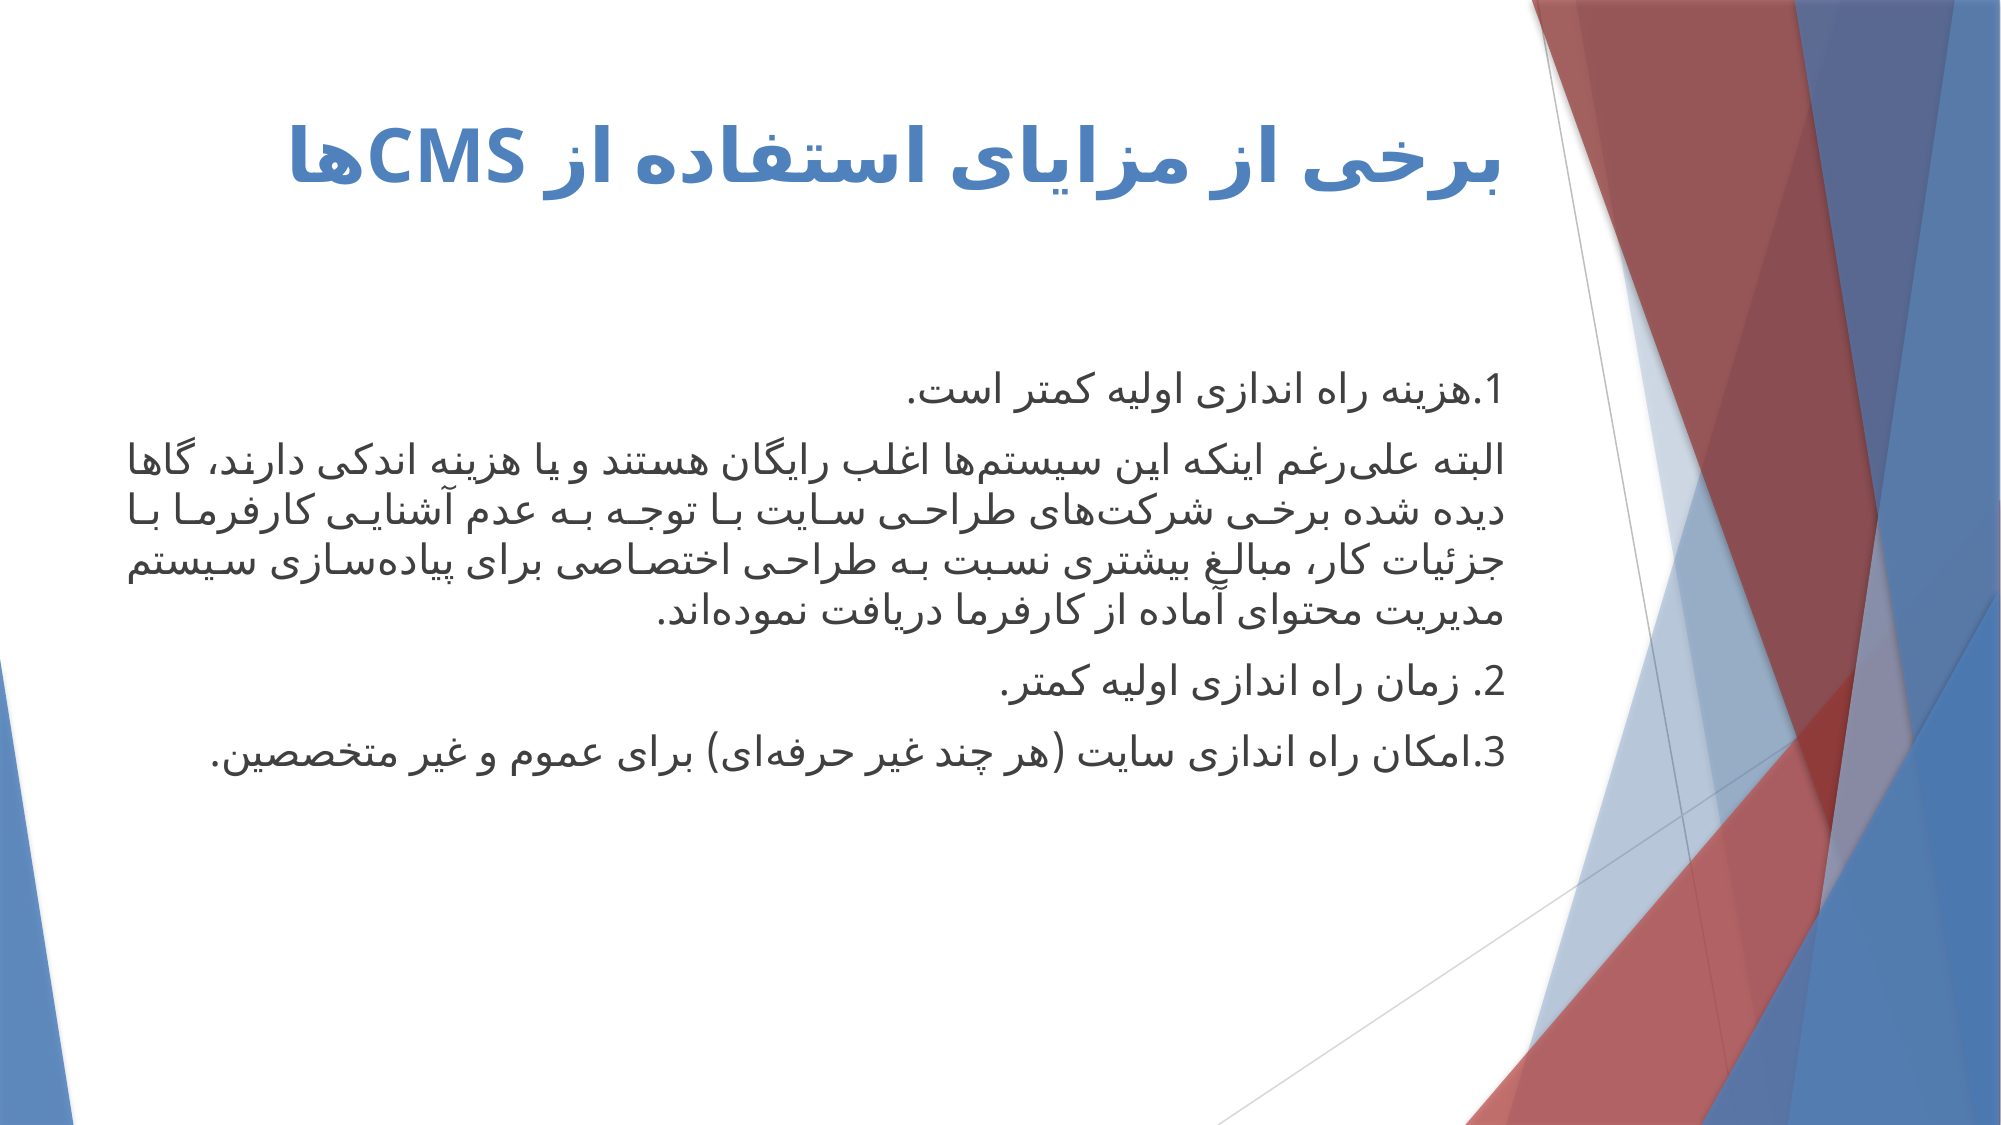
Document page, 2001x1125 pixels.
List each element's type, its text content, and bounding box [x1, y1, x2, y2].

list 1.هزینه راه اندازی اولیه کمتر است. البته علی‌رغم اینکه این سیستم‌ها اغلب رایگان هستند و یا هزینه اندکی دارند، گاها دیده شده برخی شرکت‌های طراحی سایت با توجه به عدم آشنایی کارفرما با جزئیات کار، مبالغ بیشتری نسبت به طراحی اختصاصی برای پیاده‌سازی سیستم مدیریت محتوای آماده از کارفرما دریافت نموده‌اند. 2. زمان راه اندازی اولیه کمتر. 3.امکان راه اندازی سایت (هر چند غیر حرفه‌ای) برای عموم و غیر متخصصین. [111, 354, 1522, 992]
title برخی از مزایای استفاده از CMSها [111, 99, 1522, 317]
